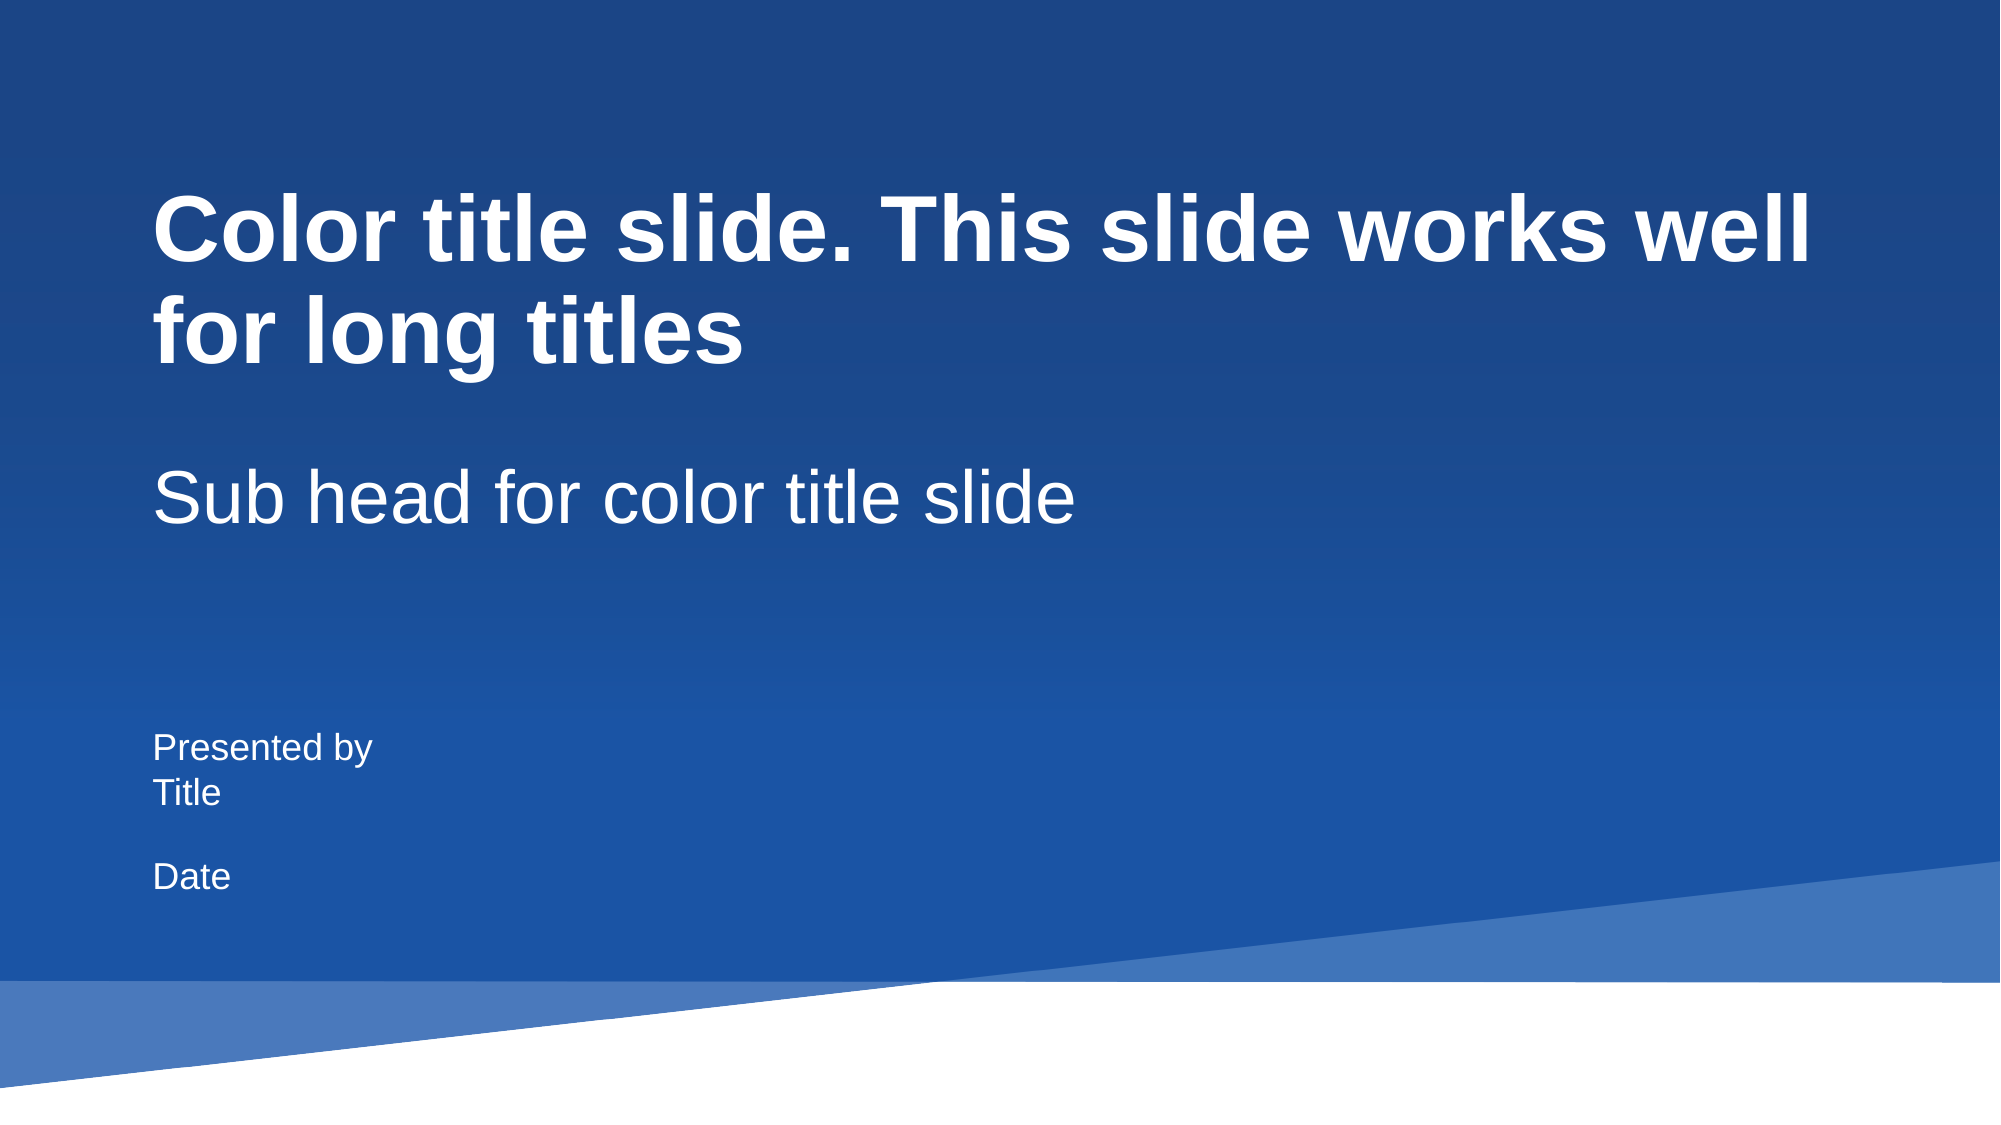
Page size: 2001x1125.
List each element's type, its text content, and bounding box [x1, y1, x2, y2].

title Color title slide. This slide works well for long titles [137, 173, 1863, 391]
list Sub head for color title slide [137, 451, 1494, 583]
picture [0, 0, 2000, 1125]
list Date [137, 849, 607, 937]
list Presented by Title [137, 715, 698, 824]
